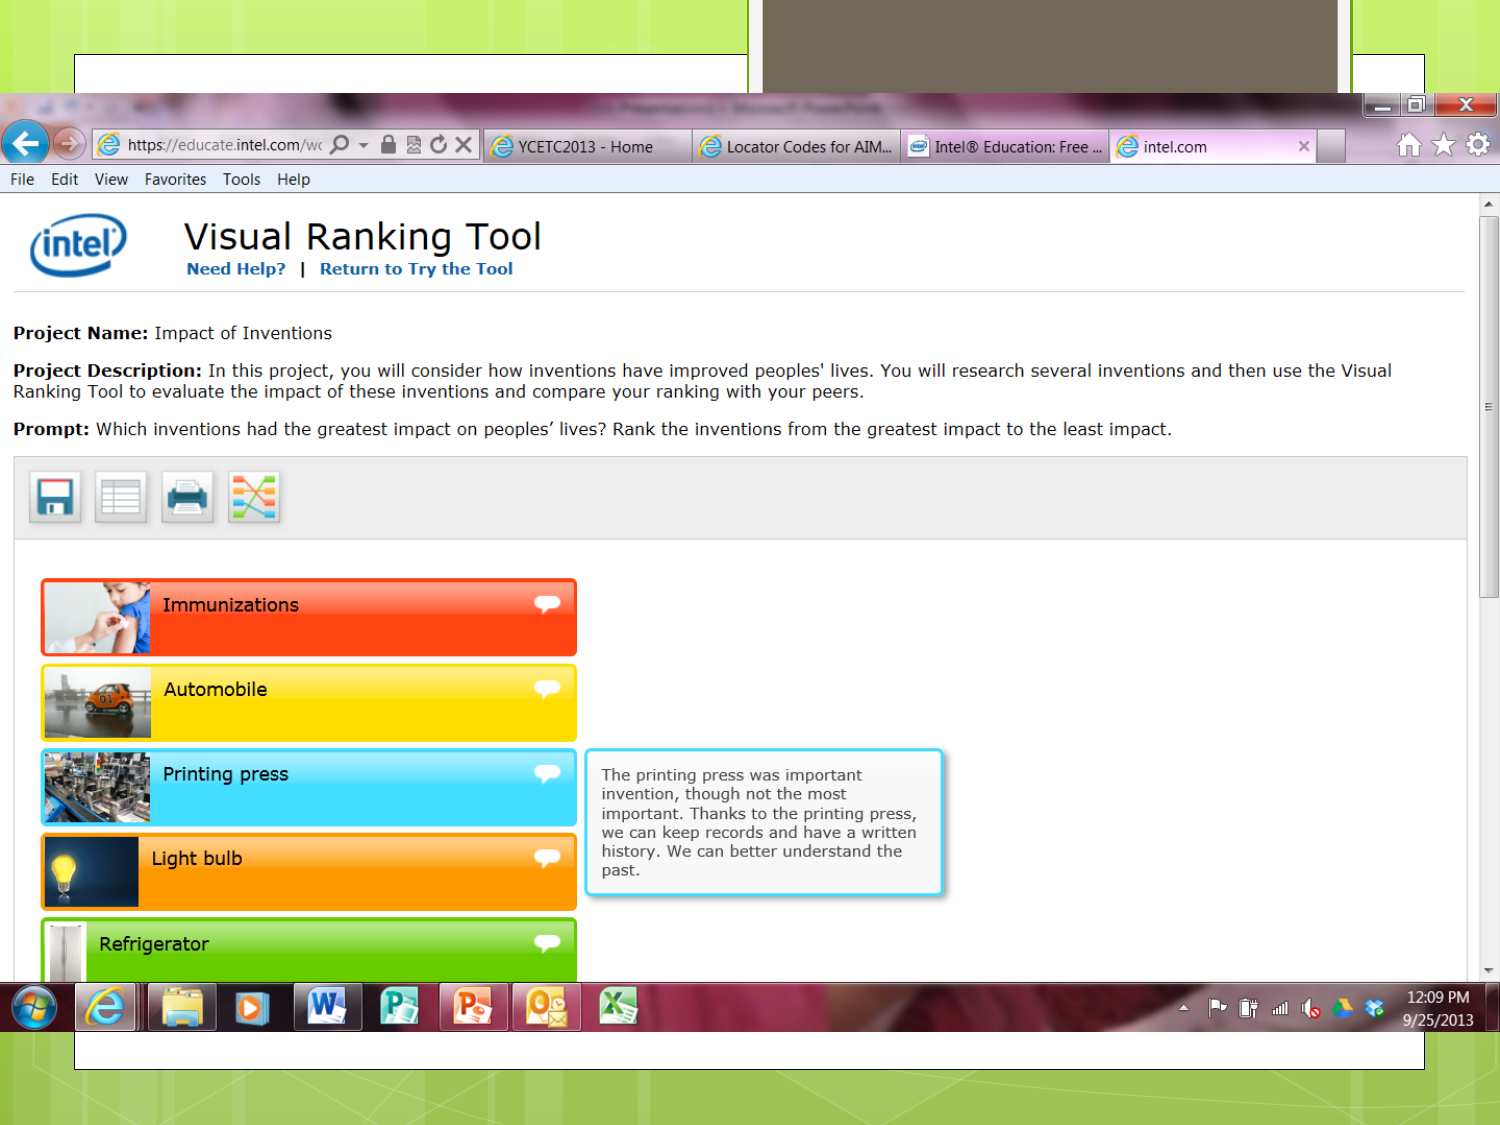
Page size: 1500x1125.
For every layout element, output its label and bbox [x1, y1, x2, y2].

picture [0, 93, 1500, 1032]
